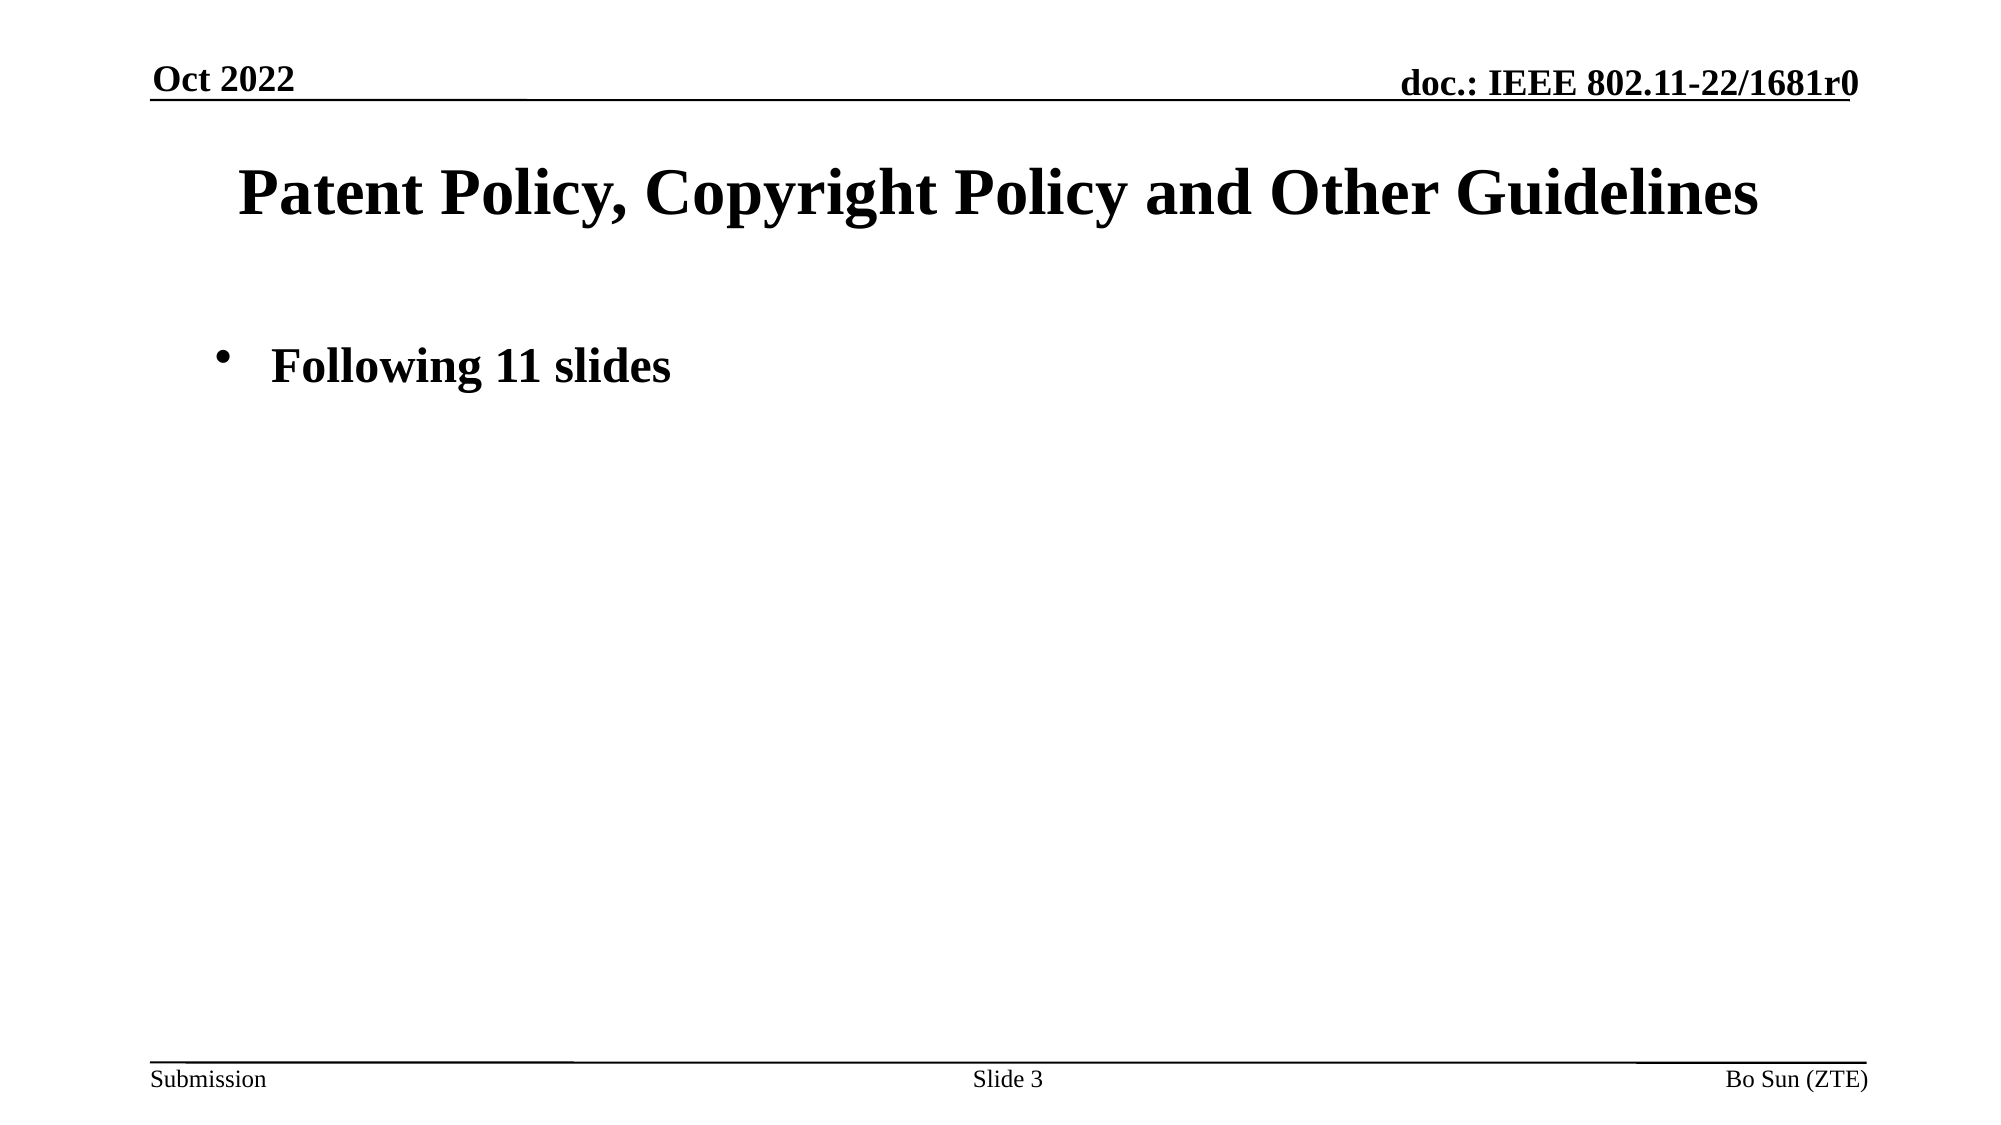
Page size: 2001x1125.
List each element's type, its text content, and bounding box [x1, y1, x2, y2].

text_box Following 11 slides [200, 324, 1800, 1000]
footer Bo Sun (ZTE) [1171, 1061, 1869, 1093]
slide_number Slide 3 [949, 1061, 1067, 1123]
text_box Patent Policy, Copyright Policy and Other Guidelines [200, 100, 1800, 276]
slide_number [152, 54, 563, 100]
